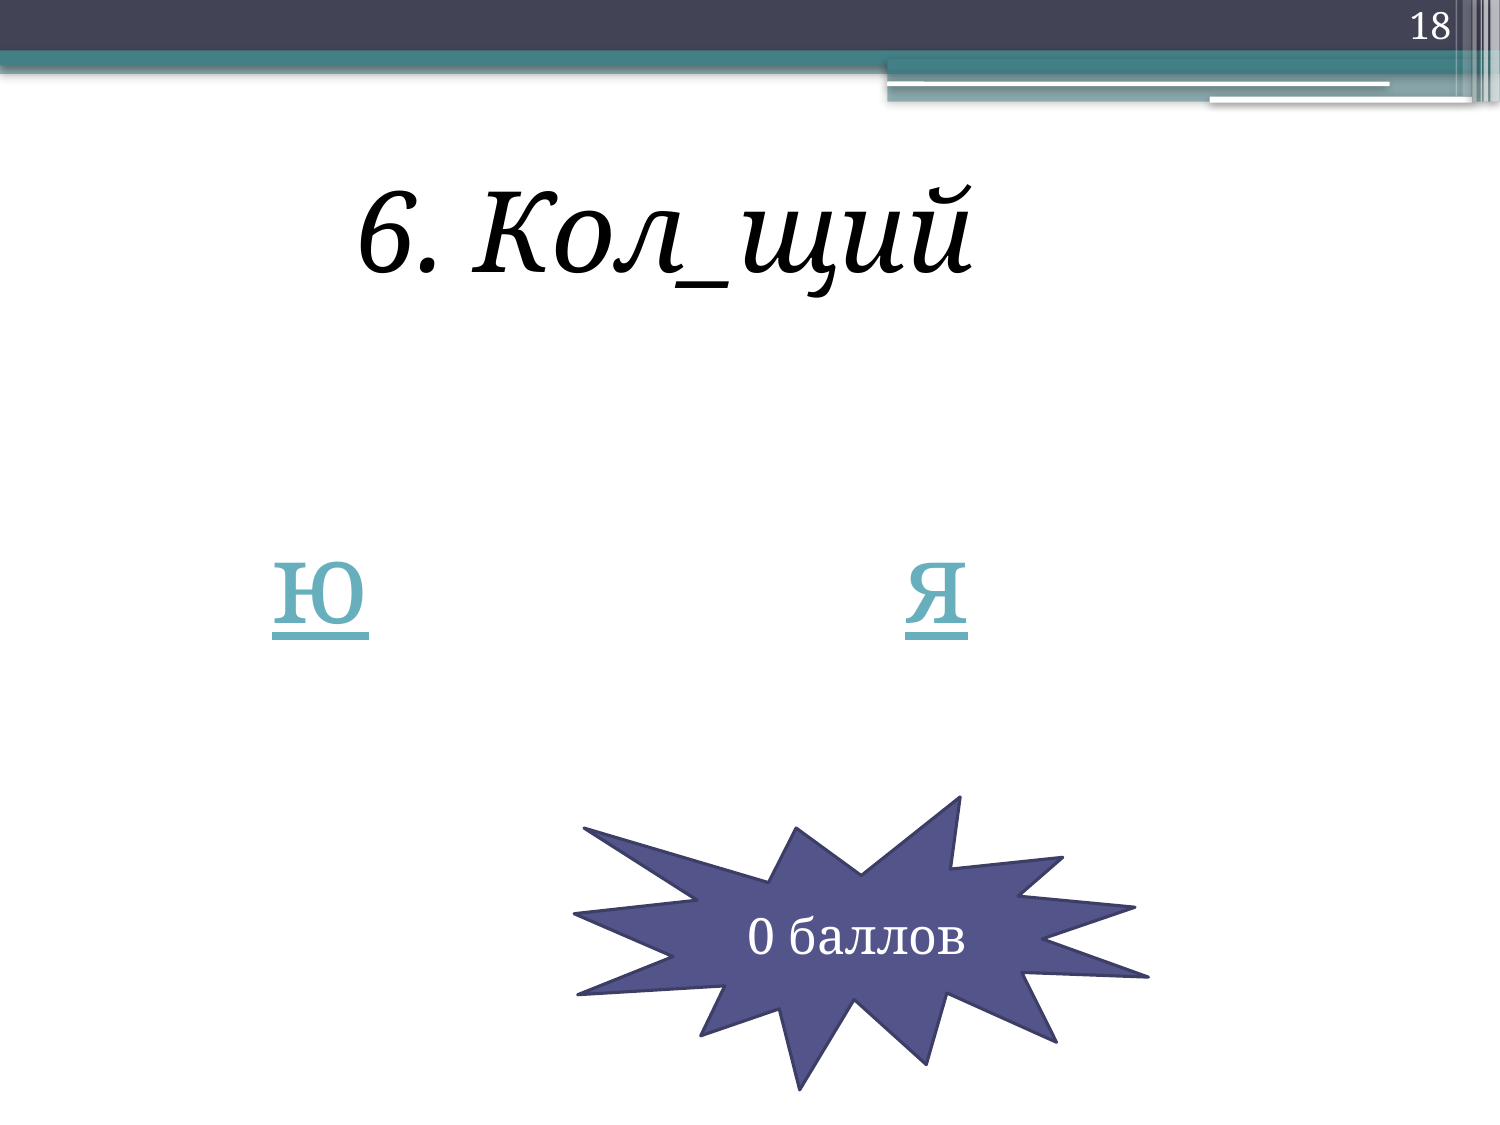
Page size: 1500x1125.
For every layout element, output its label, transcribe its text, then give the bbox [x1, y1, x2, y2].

text_box ю [257, 503, 493, 672]
slide_number 18 [1341, 0, 1466, 61]
text_box 6. Кол_щий [339, 152, 1207, 303]
text_box я [890, 503, 1243, 672]
text_box 0 баллов [572, 795, 1150, 1092]
